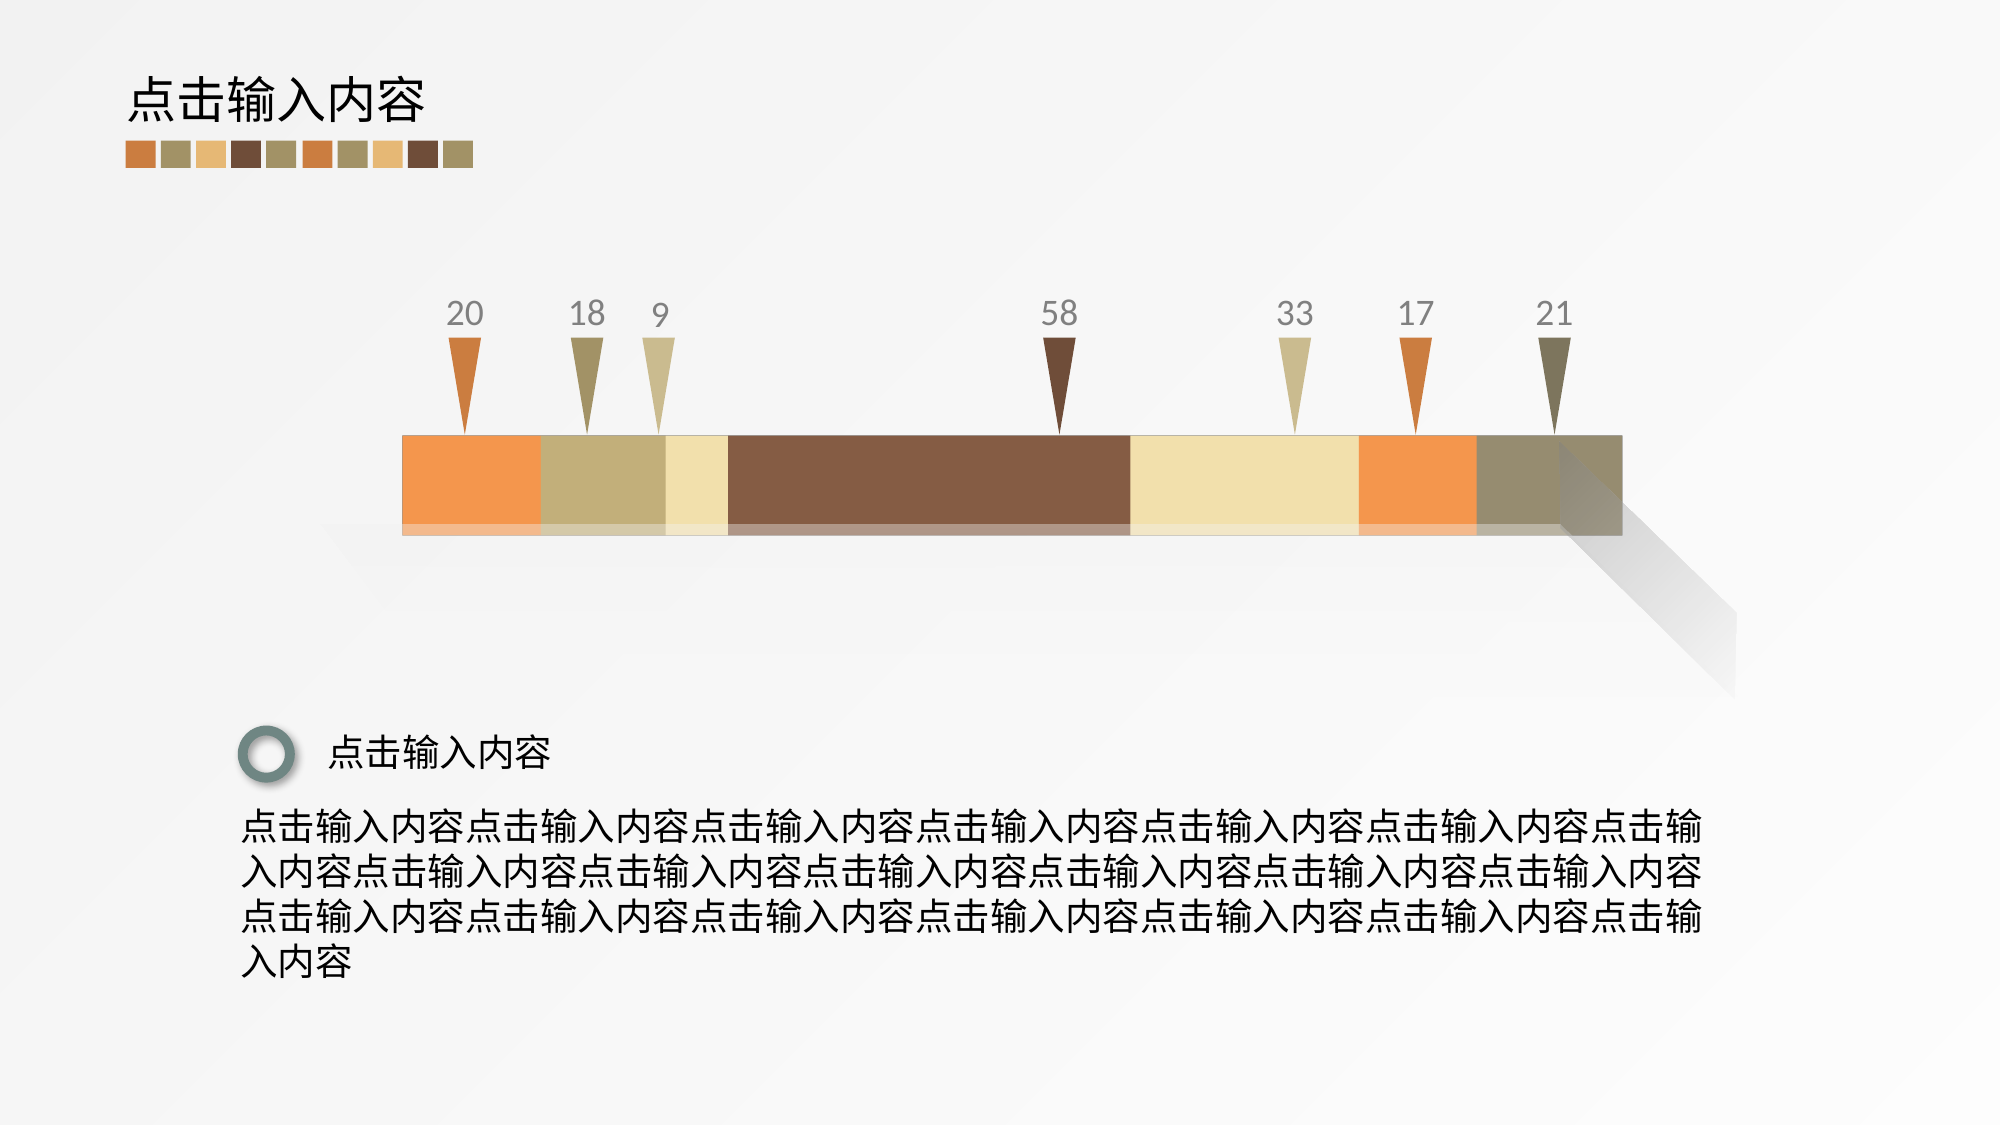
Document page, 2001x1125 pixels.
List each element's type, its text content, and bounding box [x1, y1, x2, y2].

text_box 点击输入内容点击输入内容点击输入内容点击输入内容点击输入内容点击输入内容点击输入内容点击输入内容点击输入内容点击输入内容点击输入内容点击输入内容点击输入内容点击输入内容点击输入内容点击输入内容点击输入内容点击输入内容点击输入内容点击输入内容 [225, 795, 1737, 991]
chart [276, 355, 1777, 616]
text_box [1260, 280, 1330, 435]
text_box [1025, 280, 1094, 435]
text_box 点击输入内容 [111, 61, 442, 137]
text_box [320, 441, 1828, 783]
text_box [236, 724, 296, 784]
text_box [635, 282, 686, 435]
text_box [552, 280, 622, 435]
text_box 点击输入内容 [312, 721, 320, 781]
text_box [1520, 280, 1589, 435]
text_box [125, 140, 474, 168]
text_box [430, 280, 500, 435]
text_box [1381, 280, 1451, 435]
